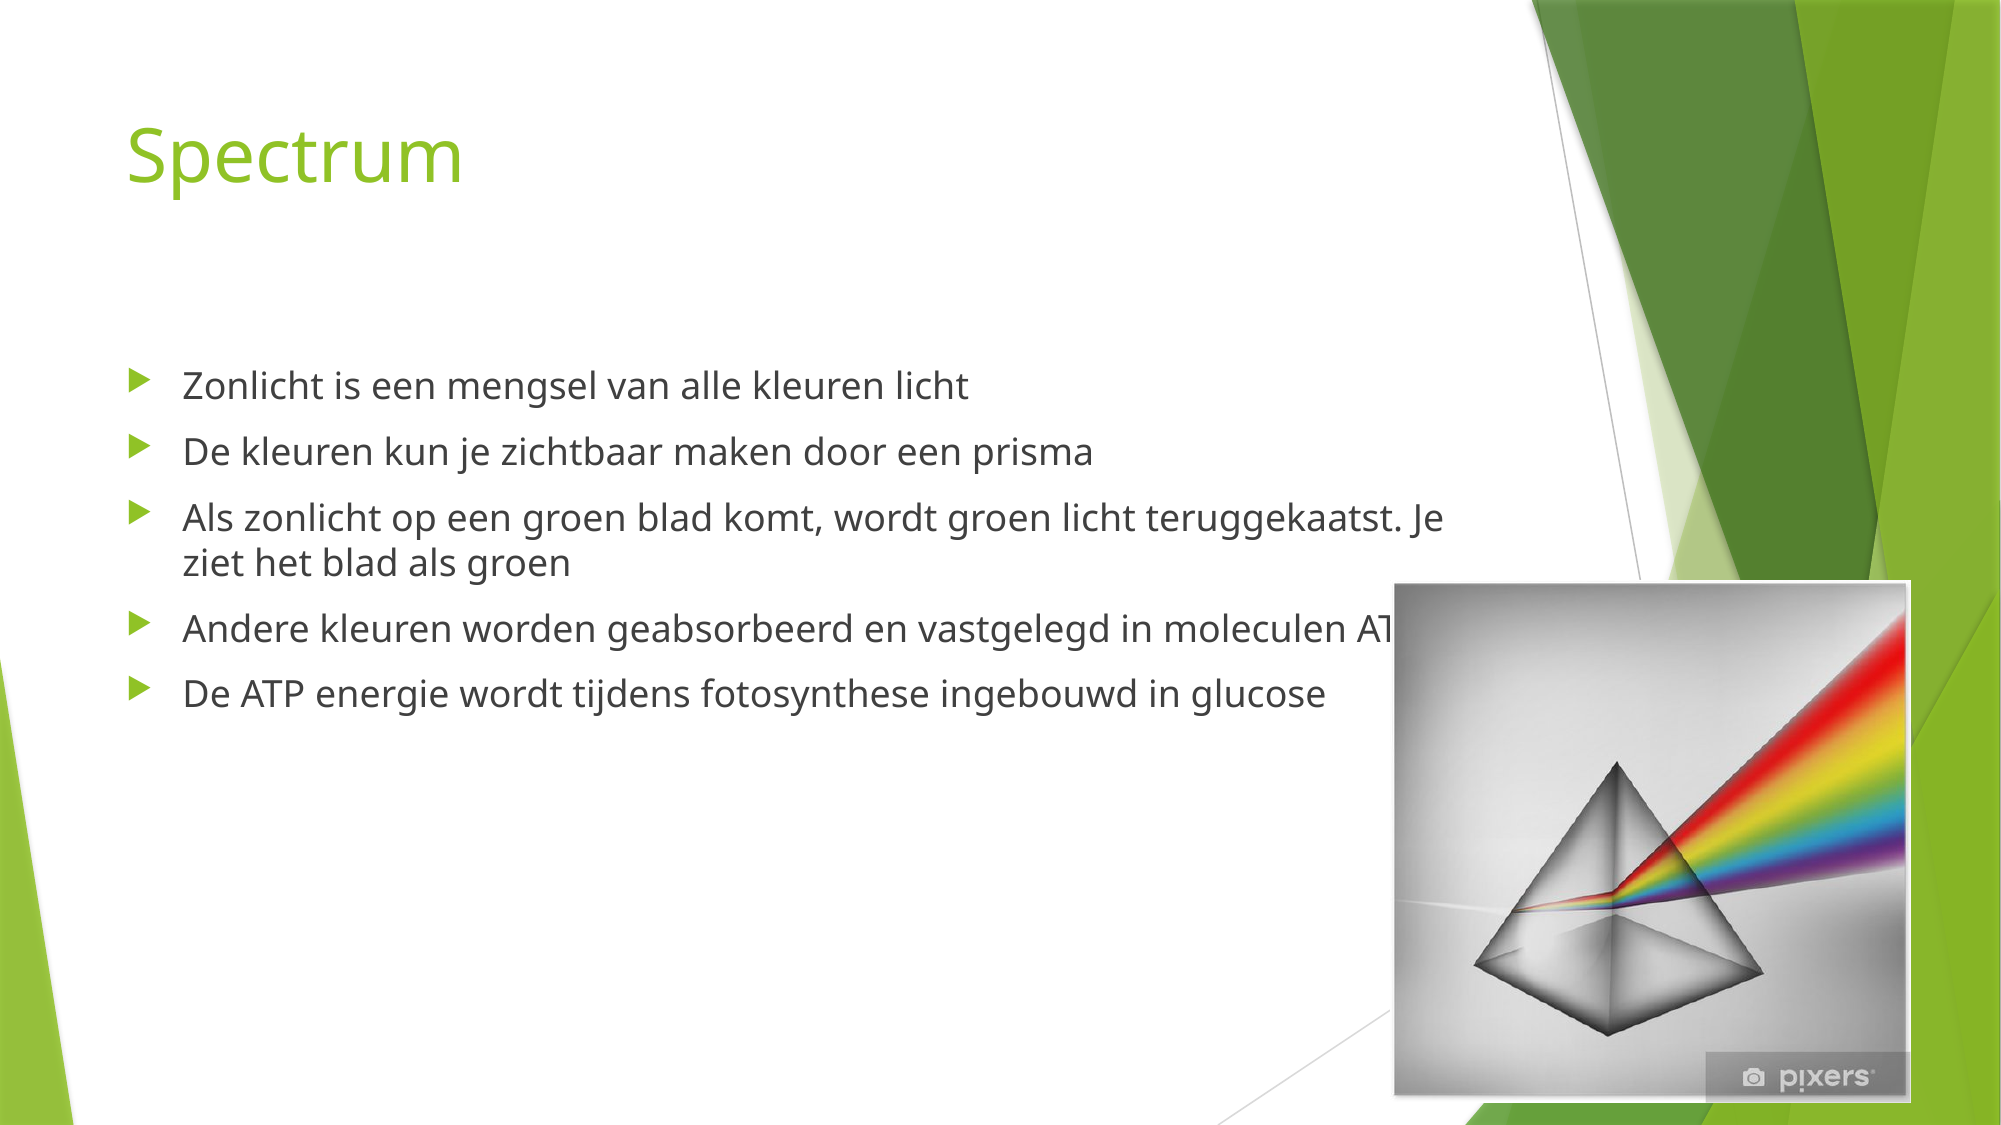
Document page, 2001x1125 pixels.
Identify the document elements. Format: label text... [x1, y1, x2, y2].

picture [1390, 579, 1912, 1103]
title Spectrum [111, 99, 1522, 317]
list Zonlicht is een mengsel van alle kleuren licht De kleuren kun je zichtbaar maken door een prisma Als zonlicht op een groen blad komt, wordt groen licht teruggekaatst. Je ziet het blad als groen Andere kleuren worden geabsorbeerd en vastgelegd in moleculen ATP De ATP energie wordt tijdens fotosynthese ingebouwd in glucose [111, 354, 1522, 992]
